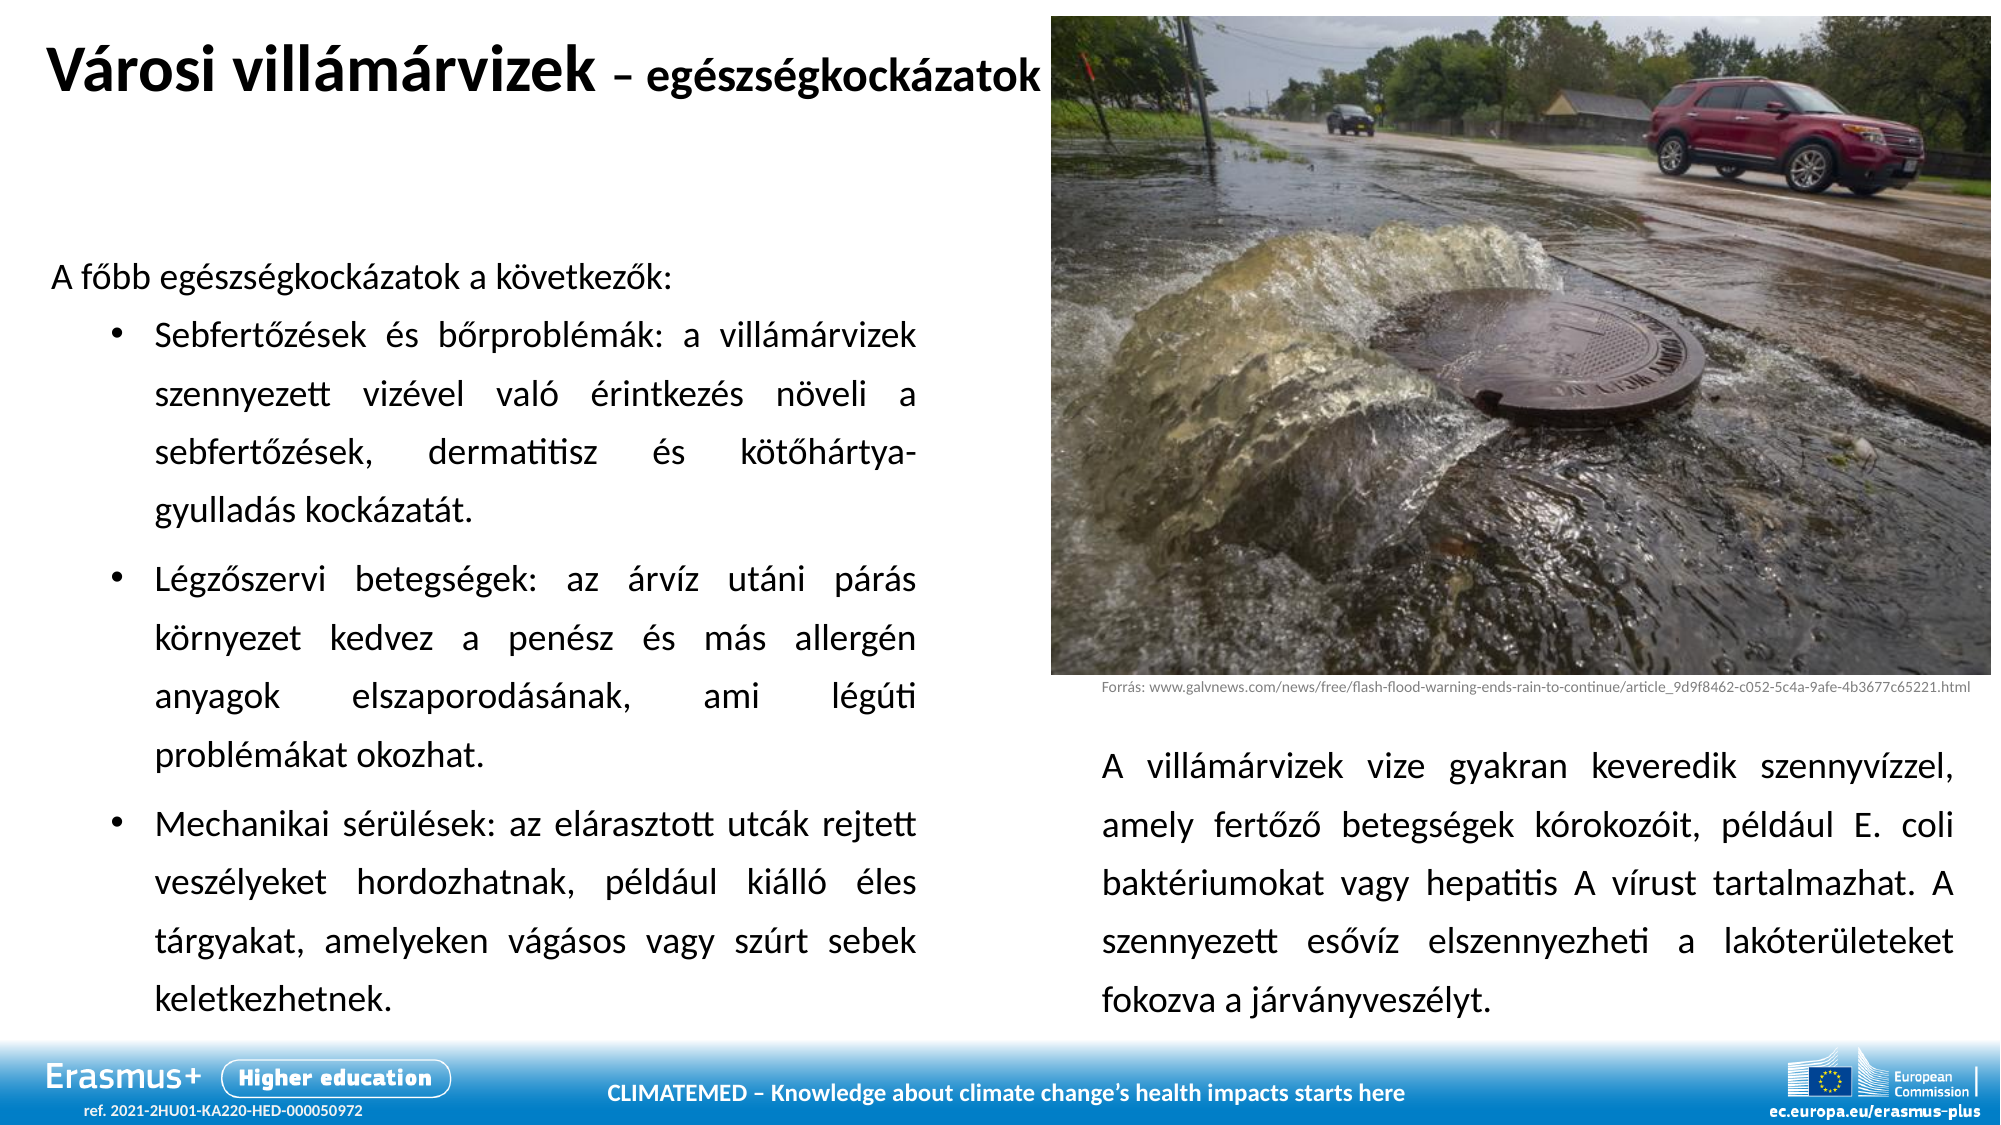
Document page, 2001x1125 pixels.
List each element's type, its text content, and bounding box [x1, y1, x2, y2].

title Városi villámárvizek – egészségkockázatok [31, 25, 1051, 116]
picture [1051, 16, 1991, 675]
picture [0, 899, 2000, 1125]
list A főbb egészségkockázatok a következők: Sebfertőzések és bőrproblémák: a villámárvizek szennyezett vizével való érintkezés növeli a sebfertőzések, dermatitisz és kötőhártya-gyulladás kockázatát. Légzőszervi betegségek: az árvíz utáni párás környezet kedvez a penész és más allergén anyagok elszaporodásának, ami légúti problémákat okozhat. Mechanikai sérülések: az elárasztott utcák rejtett veszélyeket hordozhatnak, például kiálló éles tárgyakat, amelyeken vágásos vagy szúrt sebek keletkezhetnek. [36, 230, 933, 1032]
text_box A villámárvizek vize gyakran keveredik szennyvízzel, amely fertőző betegségek kórokozóit, például E. coli baktériumokat vagy hepatitis A vírust tartalmazhat. A szennyezett esővíz elszennyezheti a lakóterületeket fokozva a járványveszélyt. [1087, 720, 1970, 1028]
text_box Forrás: www.galvnews.com/news/free/flash-flood-warning-ends-rain-to-continue/article_9d9f8462-c052-5c4a-9afe-4b3677c65221.html [1087, 669, 2000, 703]
